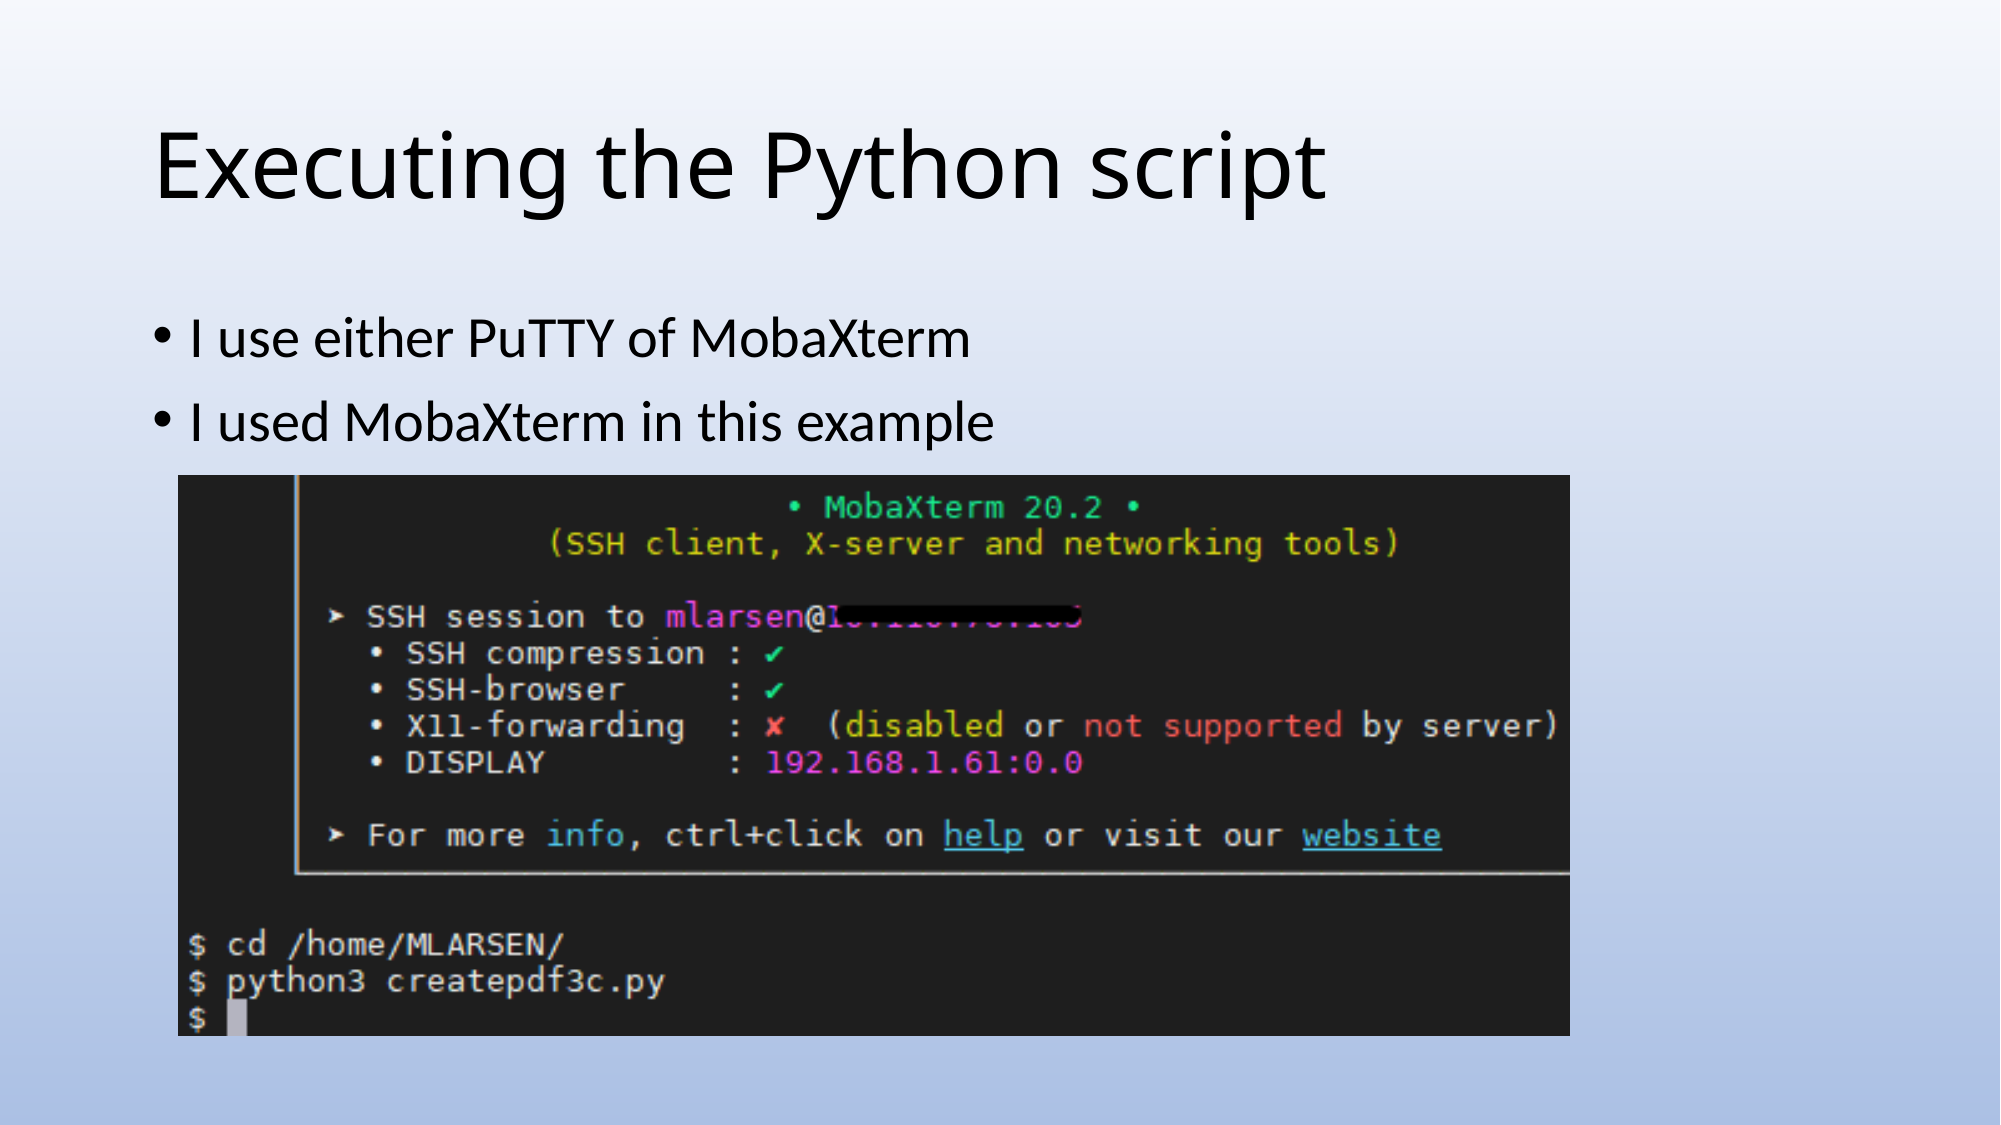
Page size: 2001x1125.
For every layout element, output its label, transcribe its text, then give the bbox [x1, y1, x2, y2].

list I use either PuTTY of MobaXterm I used MobaXterm in this example [137, 299, 1863, 1014]
title Executing the Python script [137, 59, 1863, 278]
picture [178, 475, 1570, 1036]
